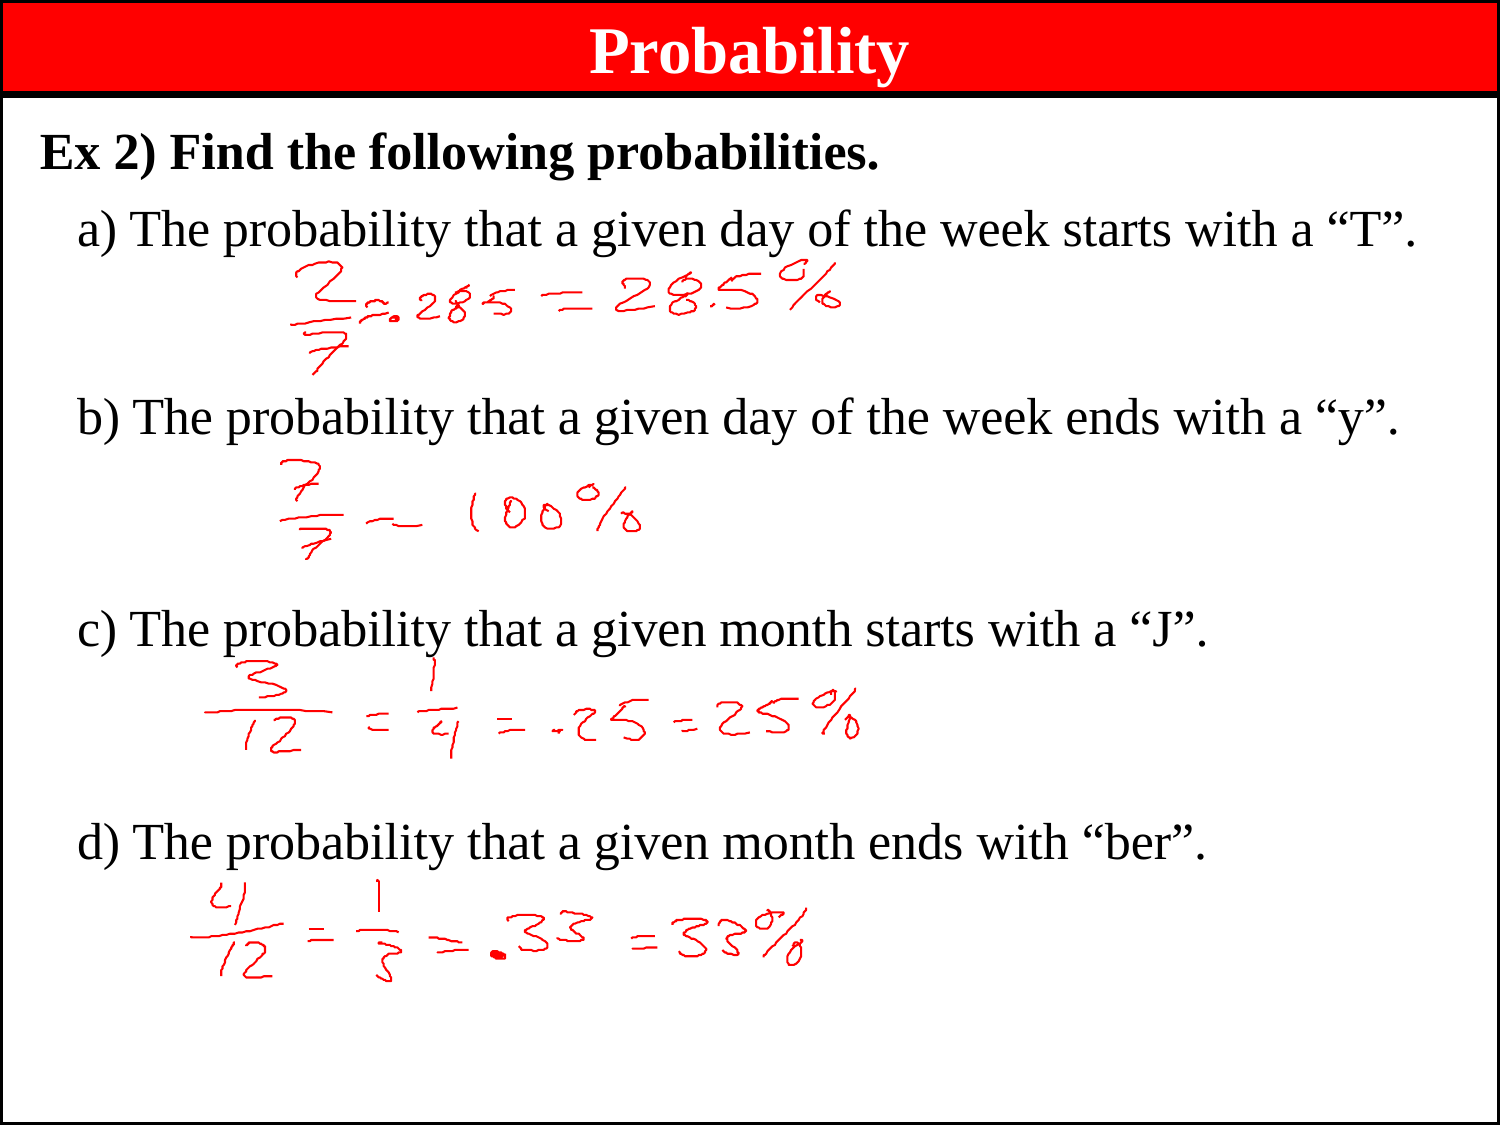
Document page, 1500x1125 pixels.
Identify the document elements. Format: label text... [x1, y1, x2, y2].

text_box [789, 262, 836, 311]
text_box [449, 284, 471, 305]
text_box b) The probability that a given day of the week ends with a “y”. [62, 374, 1500, 453]
text_box [375, 941, 402, 982]
text_box [481, 296, 512, 316]
text_box [280, 459, 321, 502]
text_box [190, 922, 284, 939]
text_box [669, 292, 697, 316]
text_box [779, 259, 809, 281]
text_box [786, 939, 804, 966]
text_box Ex 2) Find the following probabilities. [24, 109, 1025, 188]
text_box [303, 331, 347, 352]
text_box [615, 277, 655, 312]
text_box [619, 699, 649, 707]
text_box [389, 315, 400, 322]
text_box [416, 706, 458, 713]
text_box [235, 660, 288, 699]
text_box [762, 907, 807, 958]
text_box [821, 687, 857, 735]
text_box [576, 483, 600, 501]
text_box [490, 950, 506, 960]
text_box [234, 882, 246, 926]
text_box [309, 345, 349, 354]
text_box [610, 706, 646, 741]
text_box [220, 941, 235, 977]
text_box [489, 289, 515, 297]
text_box [447, 300, 466, 324]
text_box [470, 492, 480, 532]
text_box [365, 517, 394, 525]
text_box [504, 496, 526, 529]
text_box [295, 260, 357, 302]
text_box [681, 727, 698, 732]
text_box [558, 307, 593, 312]
text_box [0, 0, 1500, 1125]
text_box [667, 271, 702, 296]
text_box [815, 290, 841, 309]
text_box d) The probability that a given month ends with “ber”. [62, 799, 1350, 878]
text_box [428, 936, 463, 944]
text_box [717, 276, 759, 310]
text_box [367, 726, 389, 731]
text_box [303, 543, 322, 560]
text_box [436, 949, 469, 954]
text_box [243, 941, 273, 979]
text_box [309, 349, 337, 376]
text_box [290, 316, 352, 326]
text_box [596, 486, 627, 532]
text_box [301, 538, 332, 549]
text_box [730, 273, 762, 282]
text_box [416, 292, 441, 320]
text_box [844, 714, 860, 740]
text_box [811, 689, 837, 709]
text_box [551, 729, 564, 734]
text_box [716, 701, 751, 736]
text_box [294, 482, 319, 490]
text_box [755, 909, 785, 930]
text_box [245, 719, 256, 750]
text_box [717, 919, 747, 956]
text_box [431, 720, 449, 736]
text_box c) The probability that a given month starts with a “J”. [62, 587, 1338, 665]
text_box [671, 918, 709, 957]
text_box [630, 935, 655, 940]
text_box [279, 514, 344, 522]
text_box [270, 716, 302, 754]
text_box [430, 657, 436, 692]
text_box [356, 929, 400, 934]
text_box [540, 503, 562, 530]
text_box [450, 720, 460, 759]
text_box [540, 291, 583, 297]
text_box [365, 299, 389, 308]
text_box [204, 709, 333, 714]
text_box [299, 528, 332, 545]
text_box [620, 510, 641, 532]
text_box [556, 910, 594, 942]
text_box [359, 311, 389, 324]
text_box [573, 708, 597, 741]
text_box [210, 882, 232, 909]
text_box [498, 729, 526, 735]
text_box [756, 700, 790, 734]
text_box [631, 946, 658, 950]
text_box [391, 523, 423, 527]
text_box a) The probability that a given day of the week starts with a “T”. [62, 187, 1500, 265]
text_box [772, 697, 799, 704]
text_box [506, 914, 549, 952]
text_box [673, 719, 693, 723]
text_box [366, 712, 389, 717]
